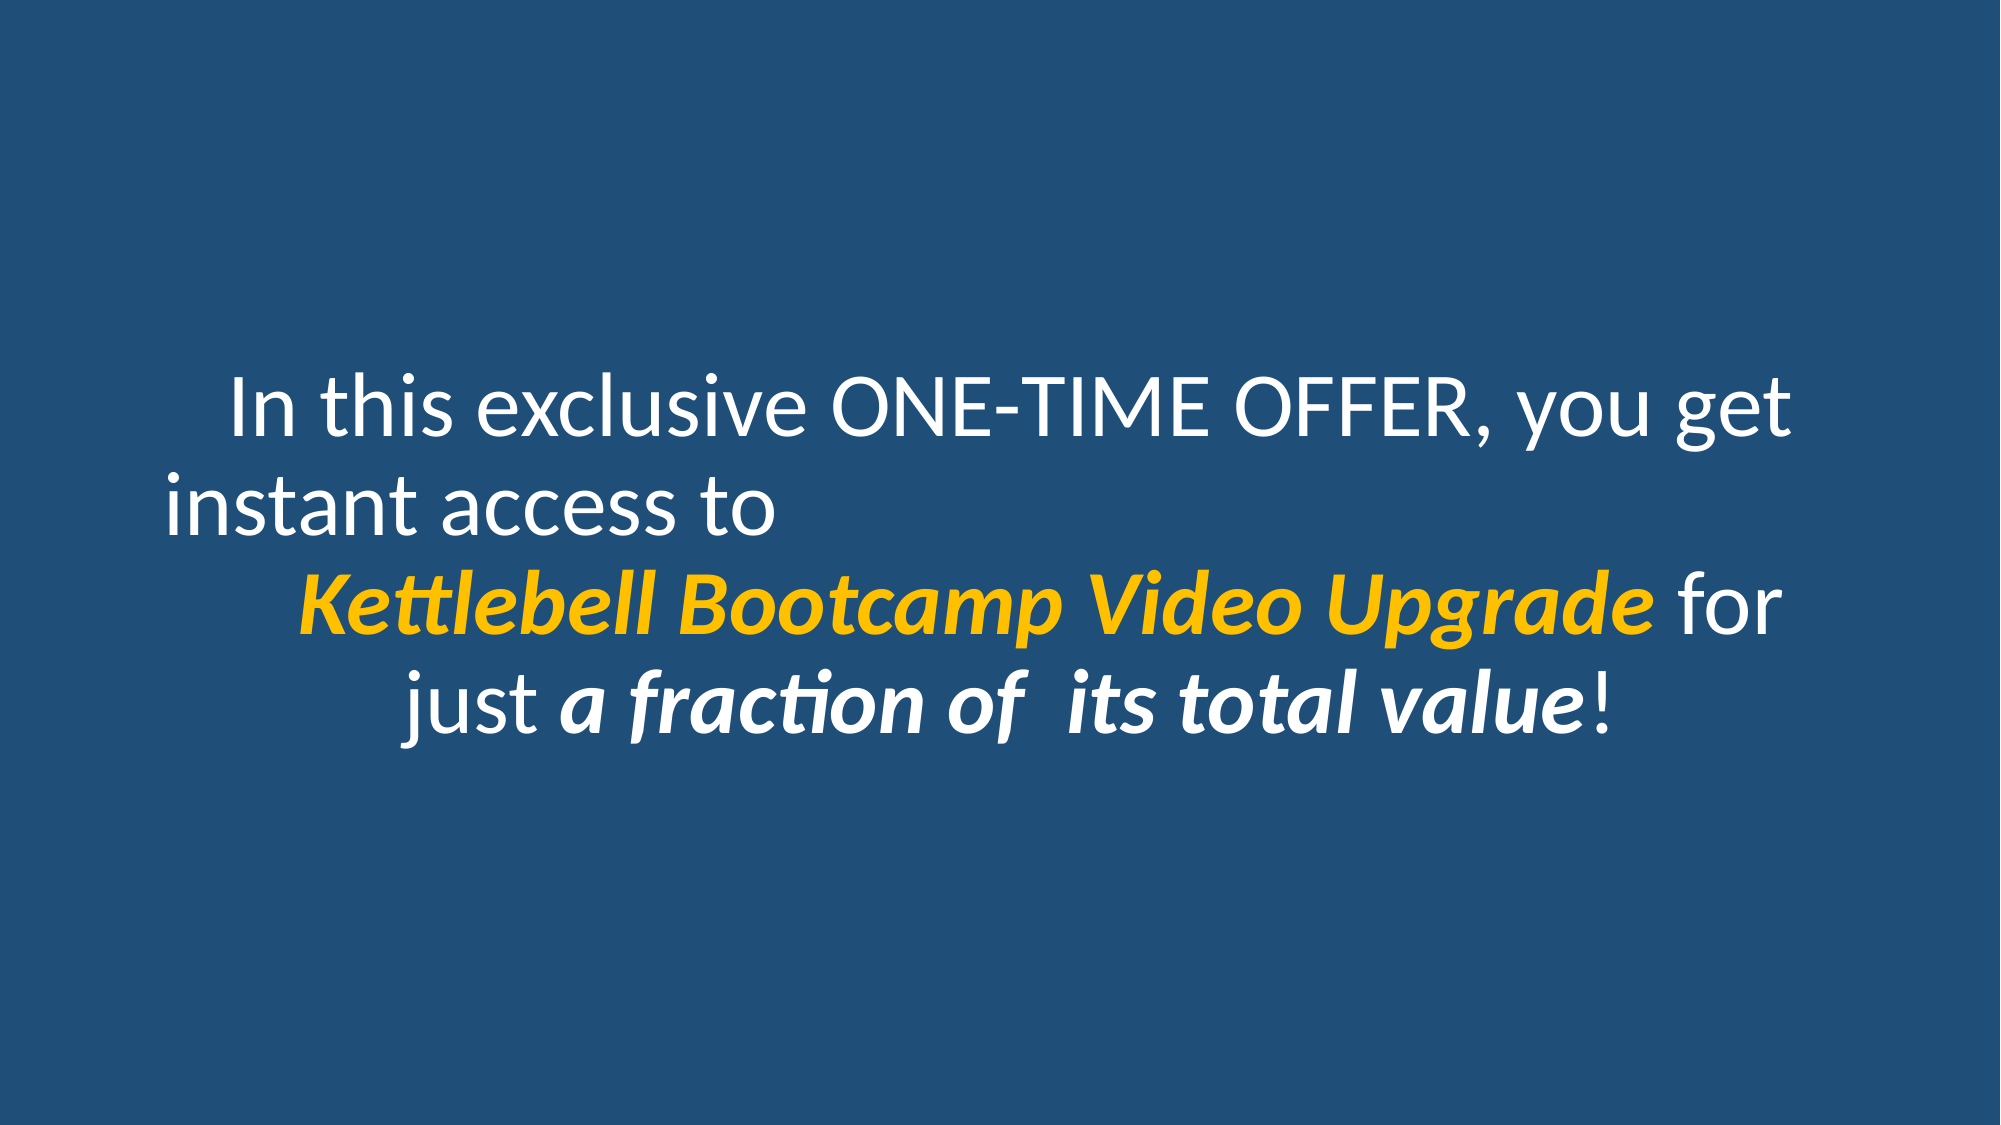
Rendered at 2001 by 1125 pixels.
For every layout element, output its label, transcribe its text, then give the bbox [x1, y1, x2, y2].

list In this exclusive ONE-TIME OFFER, you get instant access to Kettlebell Bootcamp Video Upgrade for just a fraction of its total value! [147, 349, 1873, 923]
